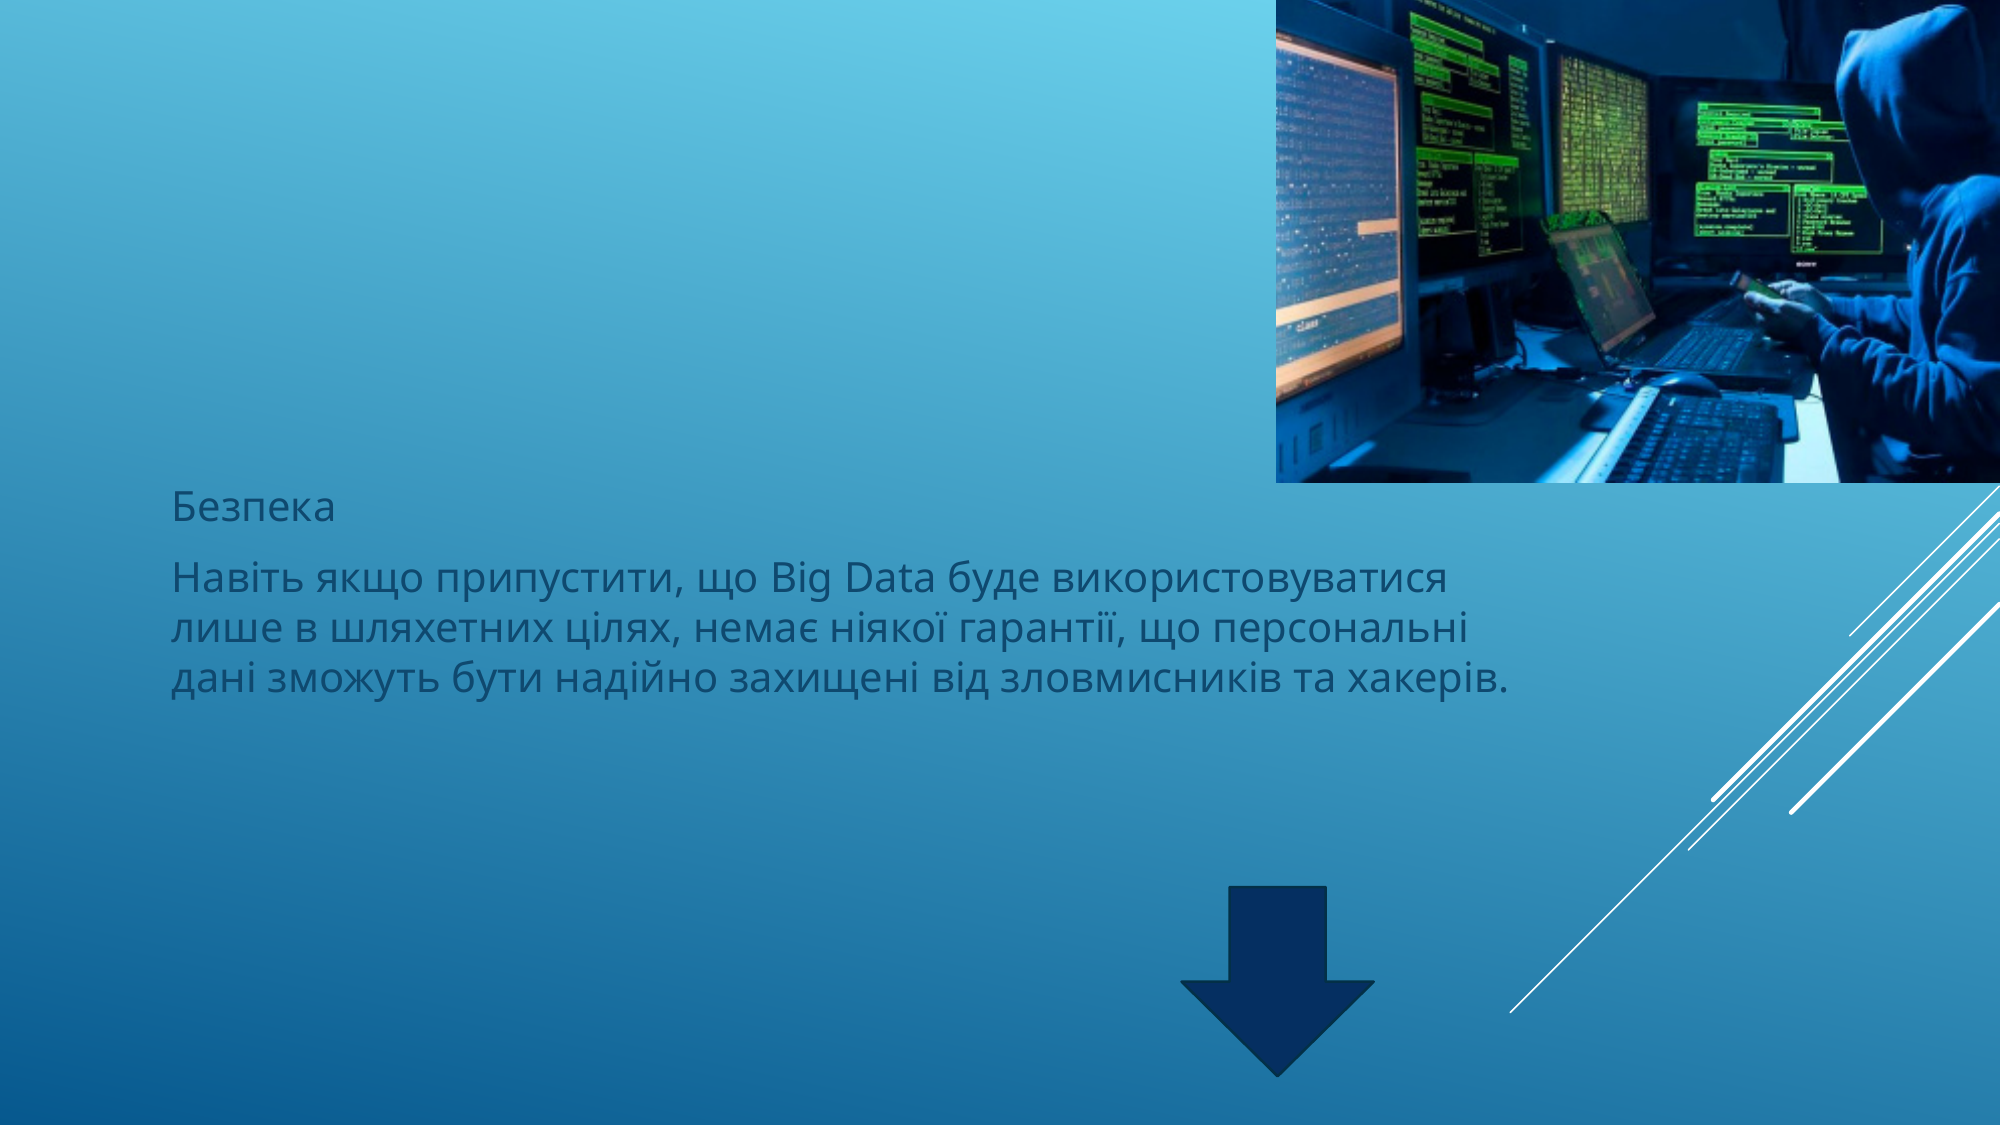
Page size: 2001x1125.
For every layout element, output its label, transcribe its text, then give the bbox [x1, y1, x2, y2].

picture [1275, 0, 2000, 483]
text_box [1180, 885, 1375, 1078]
list Безпека Навіть якщо припустити, що Big Data буде використовуватися лише в шляхетних цілях, немає ніякої гарантії, що персональні дані зможуть бути надійно захищені від зловмисників та хакерів. [156, 294, 1557, 888]
